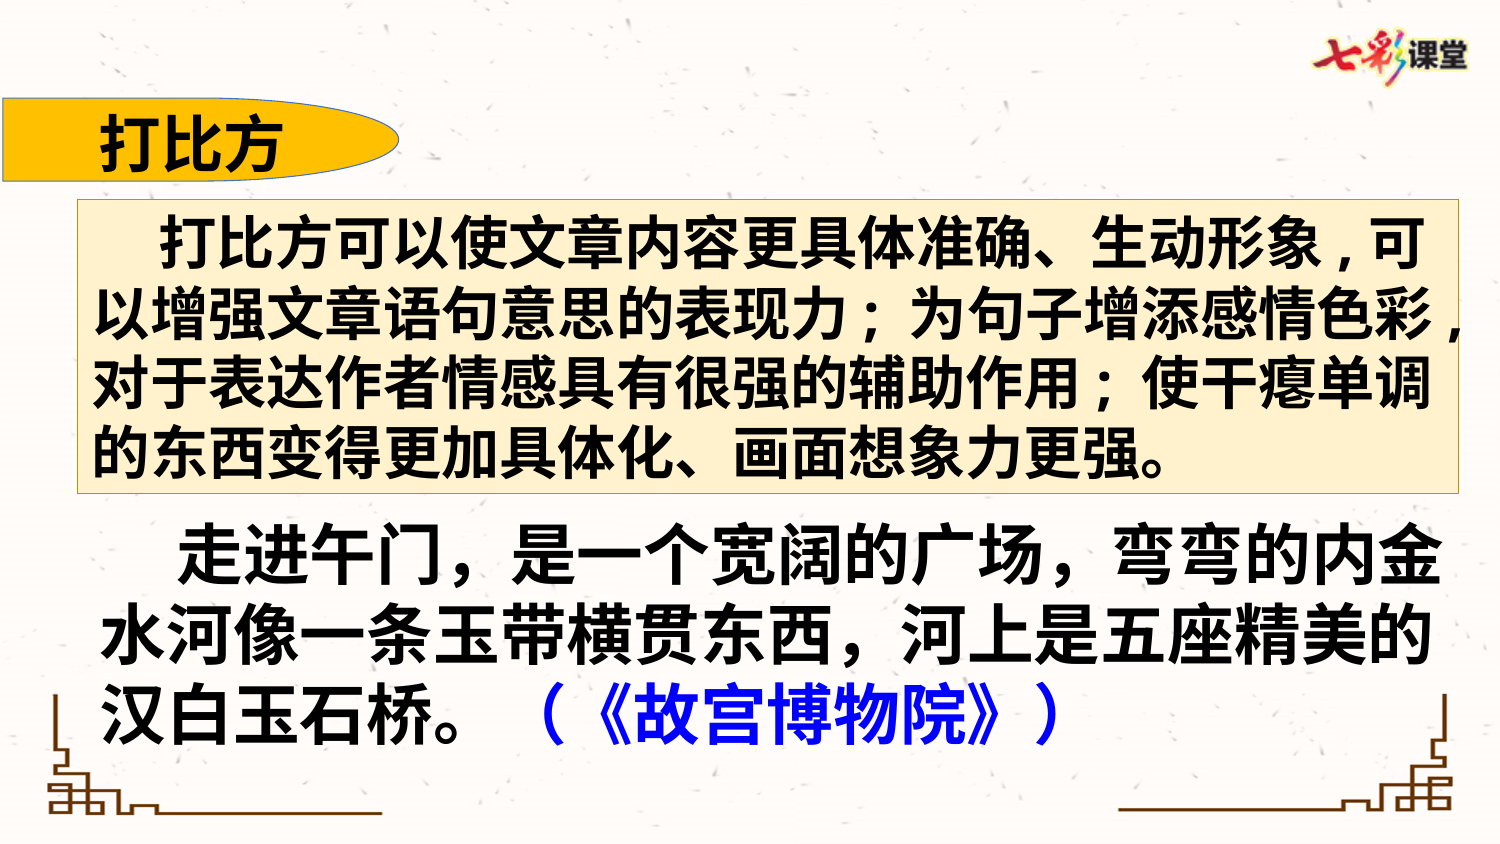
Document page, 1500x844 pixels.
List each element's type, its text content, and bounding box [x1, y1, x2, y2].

text_box 走进午门，是一个宽阔的广场，弯弯的内金水河像一条玉带横贯东西，河上是五座精美的汉白玉石桥。（《故宫博物院》） [84, 505, 1482, 761]
picture [0, 0, 1500, 844]
text_box 打比方可以使文章内容更具体准确、生动形象,可以增强文章语句意思的表现力; 为句子增添感情色彩,对于表达作者情感具有很强的辅助作用; 使干瘪单调的东西变得更加具体化、画面想象力更强。 [77, 199, 1459, 494]
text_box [0, 98, 399, 187]
